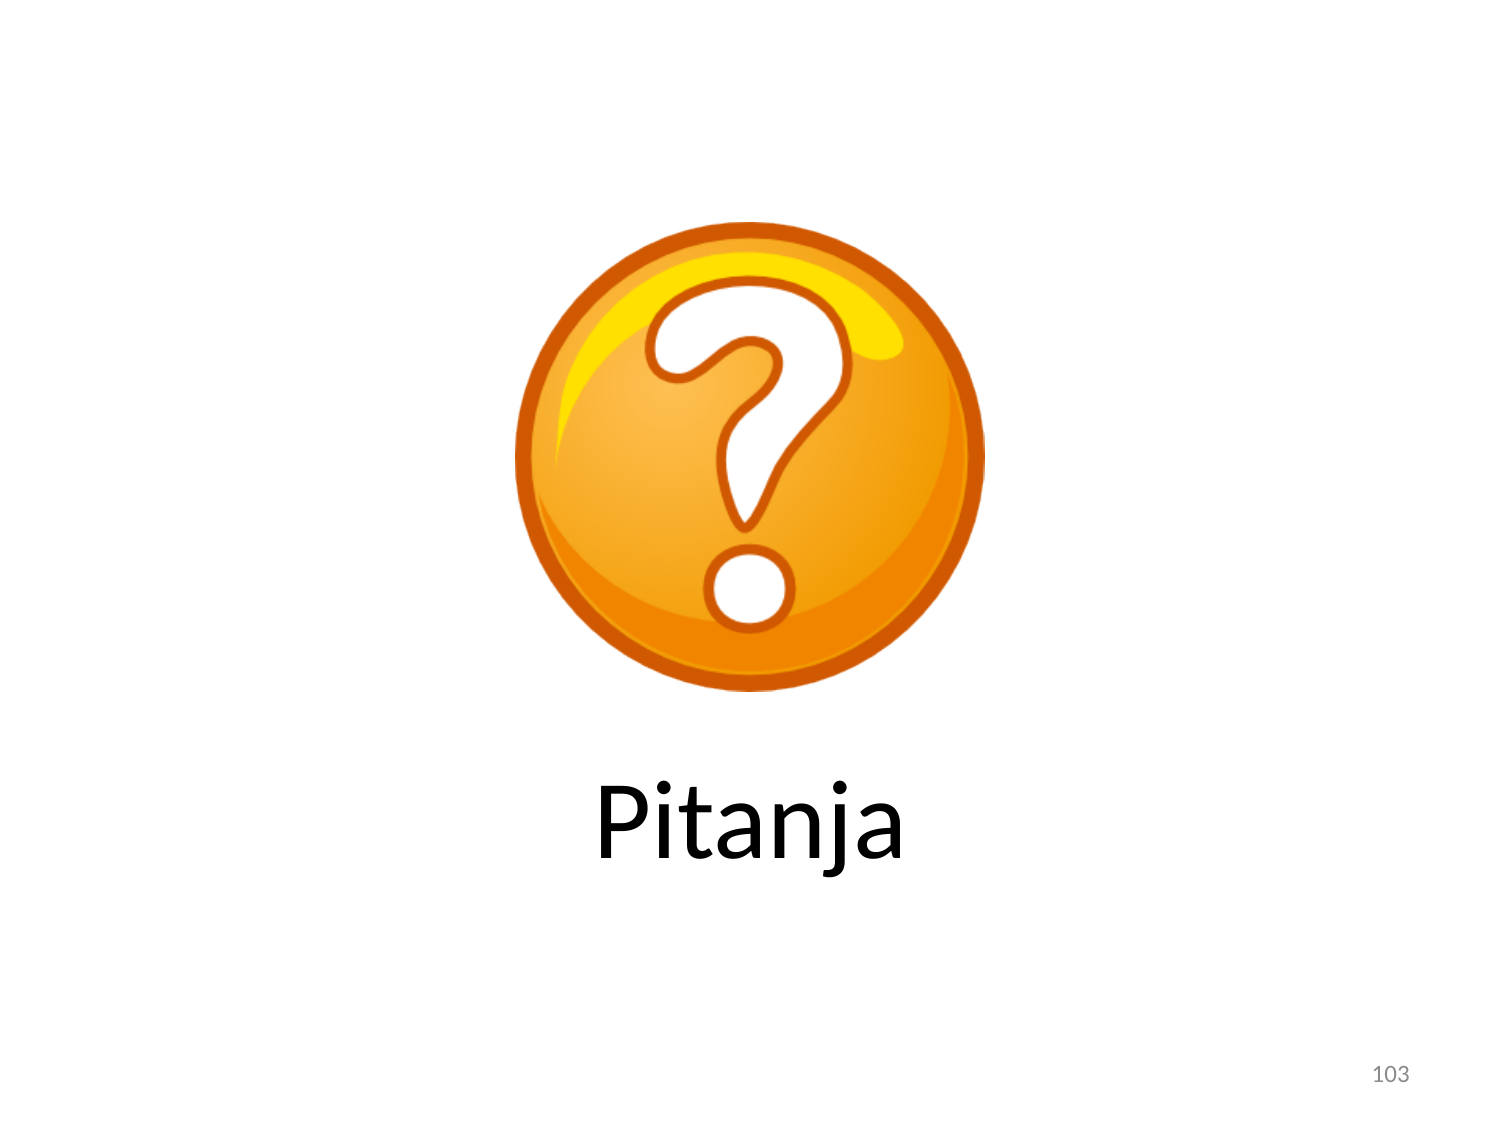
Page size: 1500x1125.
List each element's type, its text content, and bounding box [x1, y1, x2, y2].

text_box Pitanja [579, 738, 923, 888]
slide_number 103 [1074, 1042, 1425, 1103]
picture [515, 222, 985, 692]
